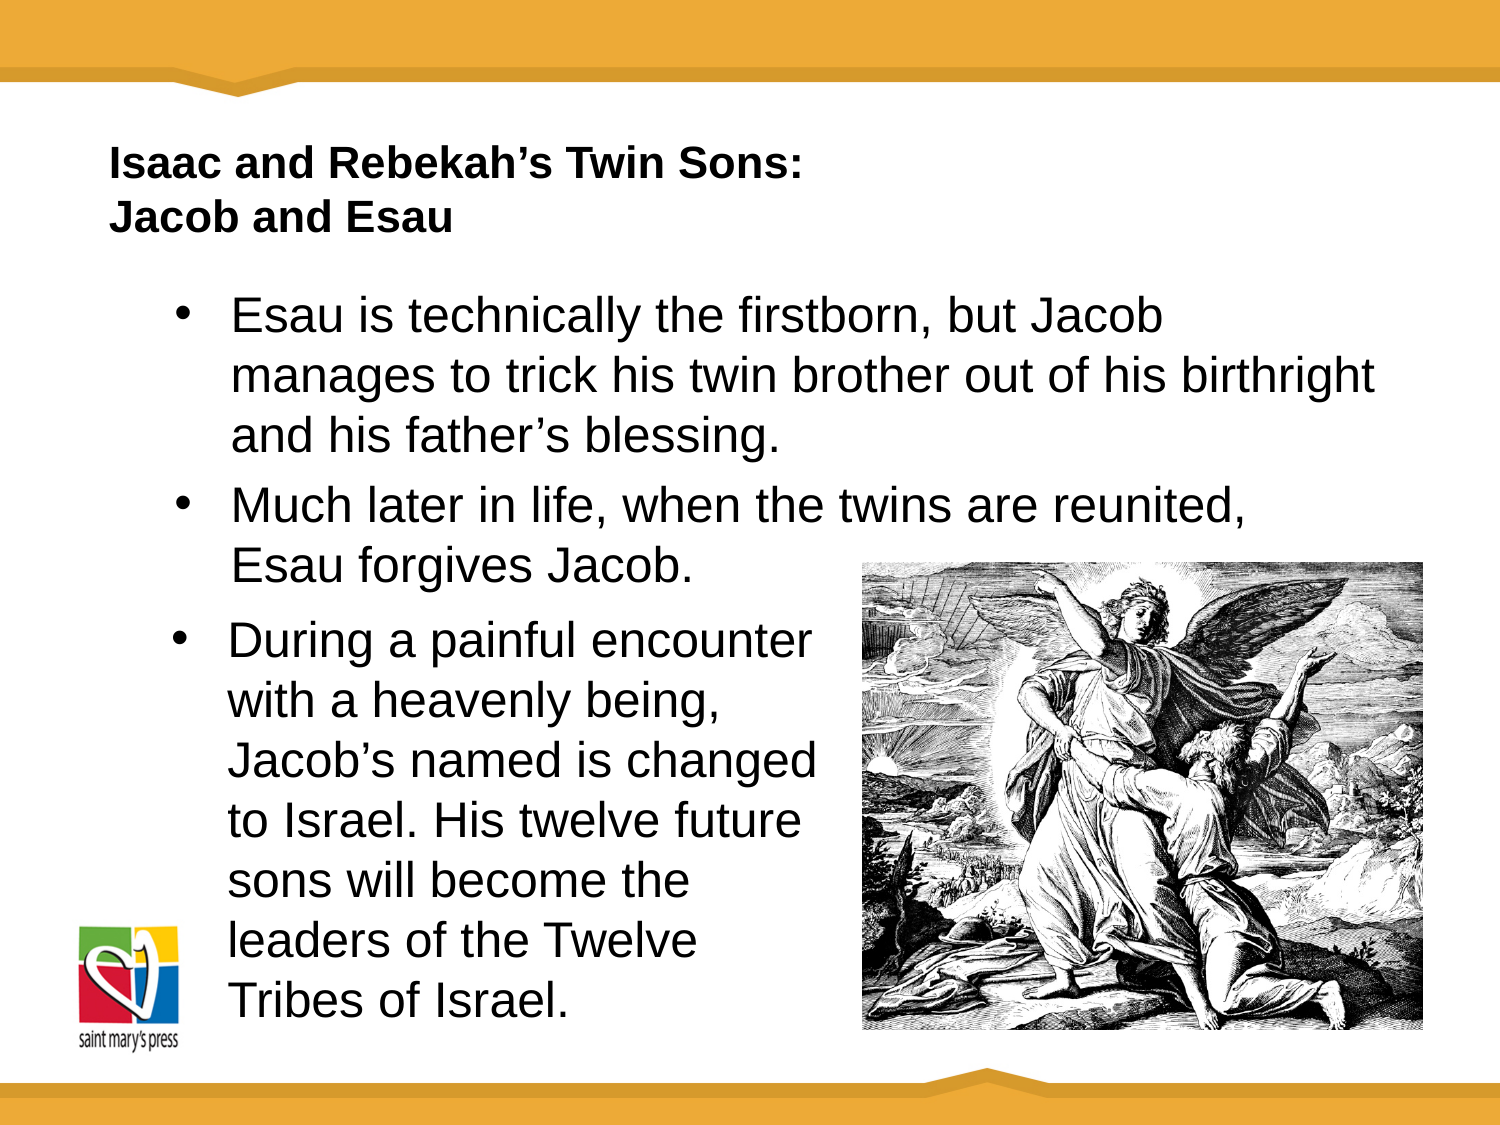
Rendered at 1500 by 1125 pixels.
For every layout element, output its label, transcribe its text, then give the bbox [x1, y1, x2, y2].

list Esau is technically the firstborn, but Jacob manages to trick his twin brother out of his birthright and his father’s blessing. Much later in life, when the twins are reunited, Esau forgives Jacob. [159, 275, 1397, 629]
picture [0, 0, 1500, 1125]
text_box During a painful encounter with a heavenly being, Jacob’s named is changed to Israel. His twelve future sons will become the leaders of the Twelve Tribes of Israel. [155, 599, 837, 1063]
title Isaac and Rebekah’s Twin Sons: Jacob and Esau [93, 125, 1482, 250]
